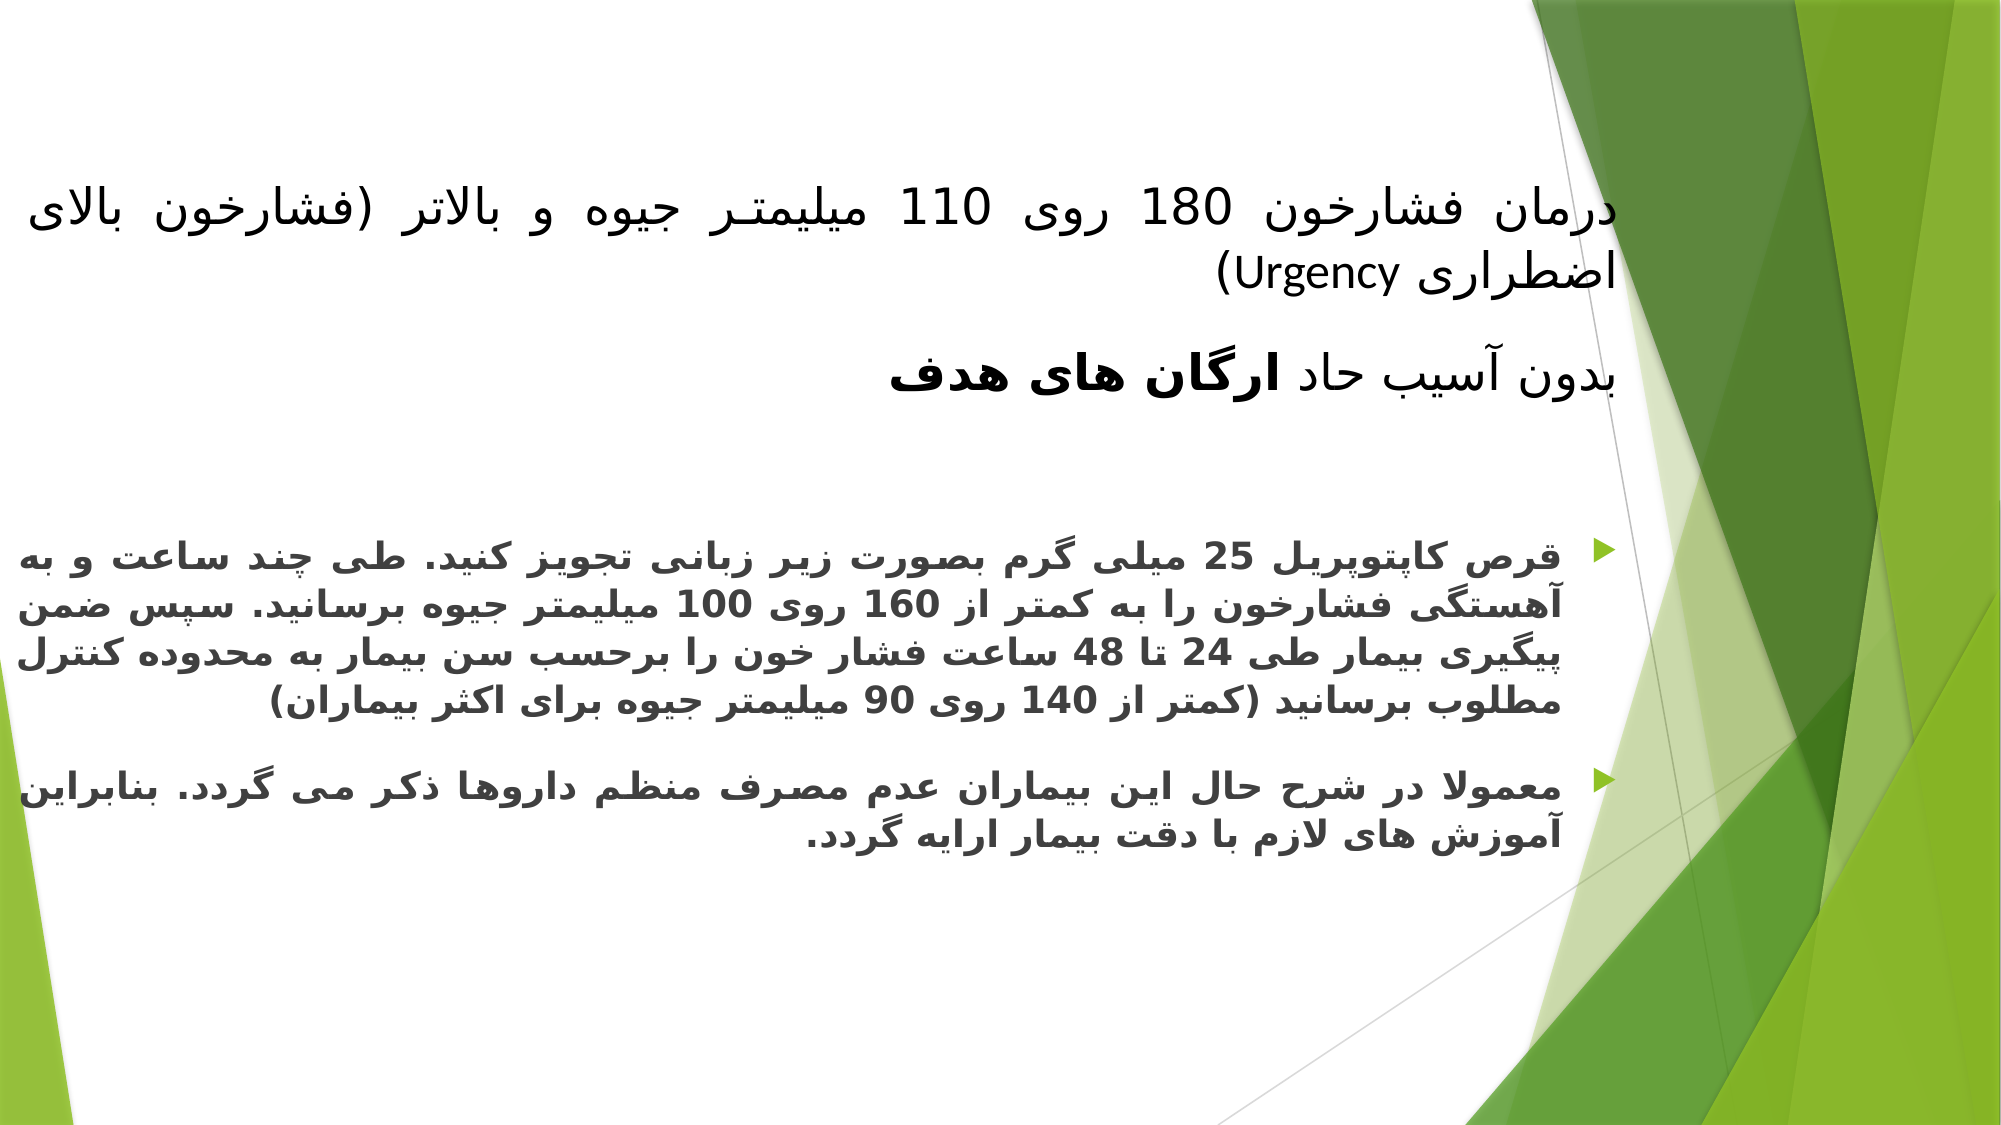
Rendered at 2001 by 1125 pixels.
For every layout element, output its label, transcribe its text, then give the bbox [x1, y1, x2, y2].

list درمان فشارخون 180 روی 110 میلیمتر جیوه و بالاتر (فشارخون بالای اضطراری Urgency) بدون آسیب حاد ارگان های هدف قرص کاپتوپریل 25 میلی گرم بصورت زیر زبانی تجویز کنید. طی چند ساعت و به آهستگی فشارخون را به کمتر از 160 روی 100 میلیمتر جیوه برسانید. سپس ضمن پیگیری بیمار طی 24 تا 48 ساعت فشار خون را برحسب سن بیمار به محدوده کنترل مطلوب برسانید (کمتر از 140 روی 90 میلیمتر جیوه برای اکثر بیماران) معمولا در شرح حال این بیماران عدم مصرف منظم داروها ذکر می گردد. بنابراین آموزش های لازم با دقت بیمار ارایه گردد. [0, 162, 1635, 1024]
